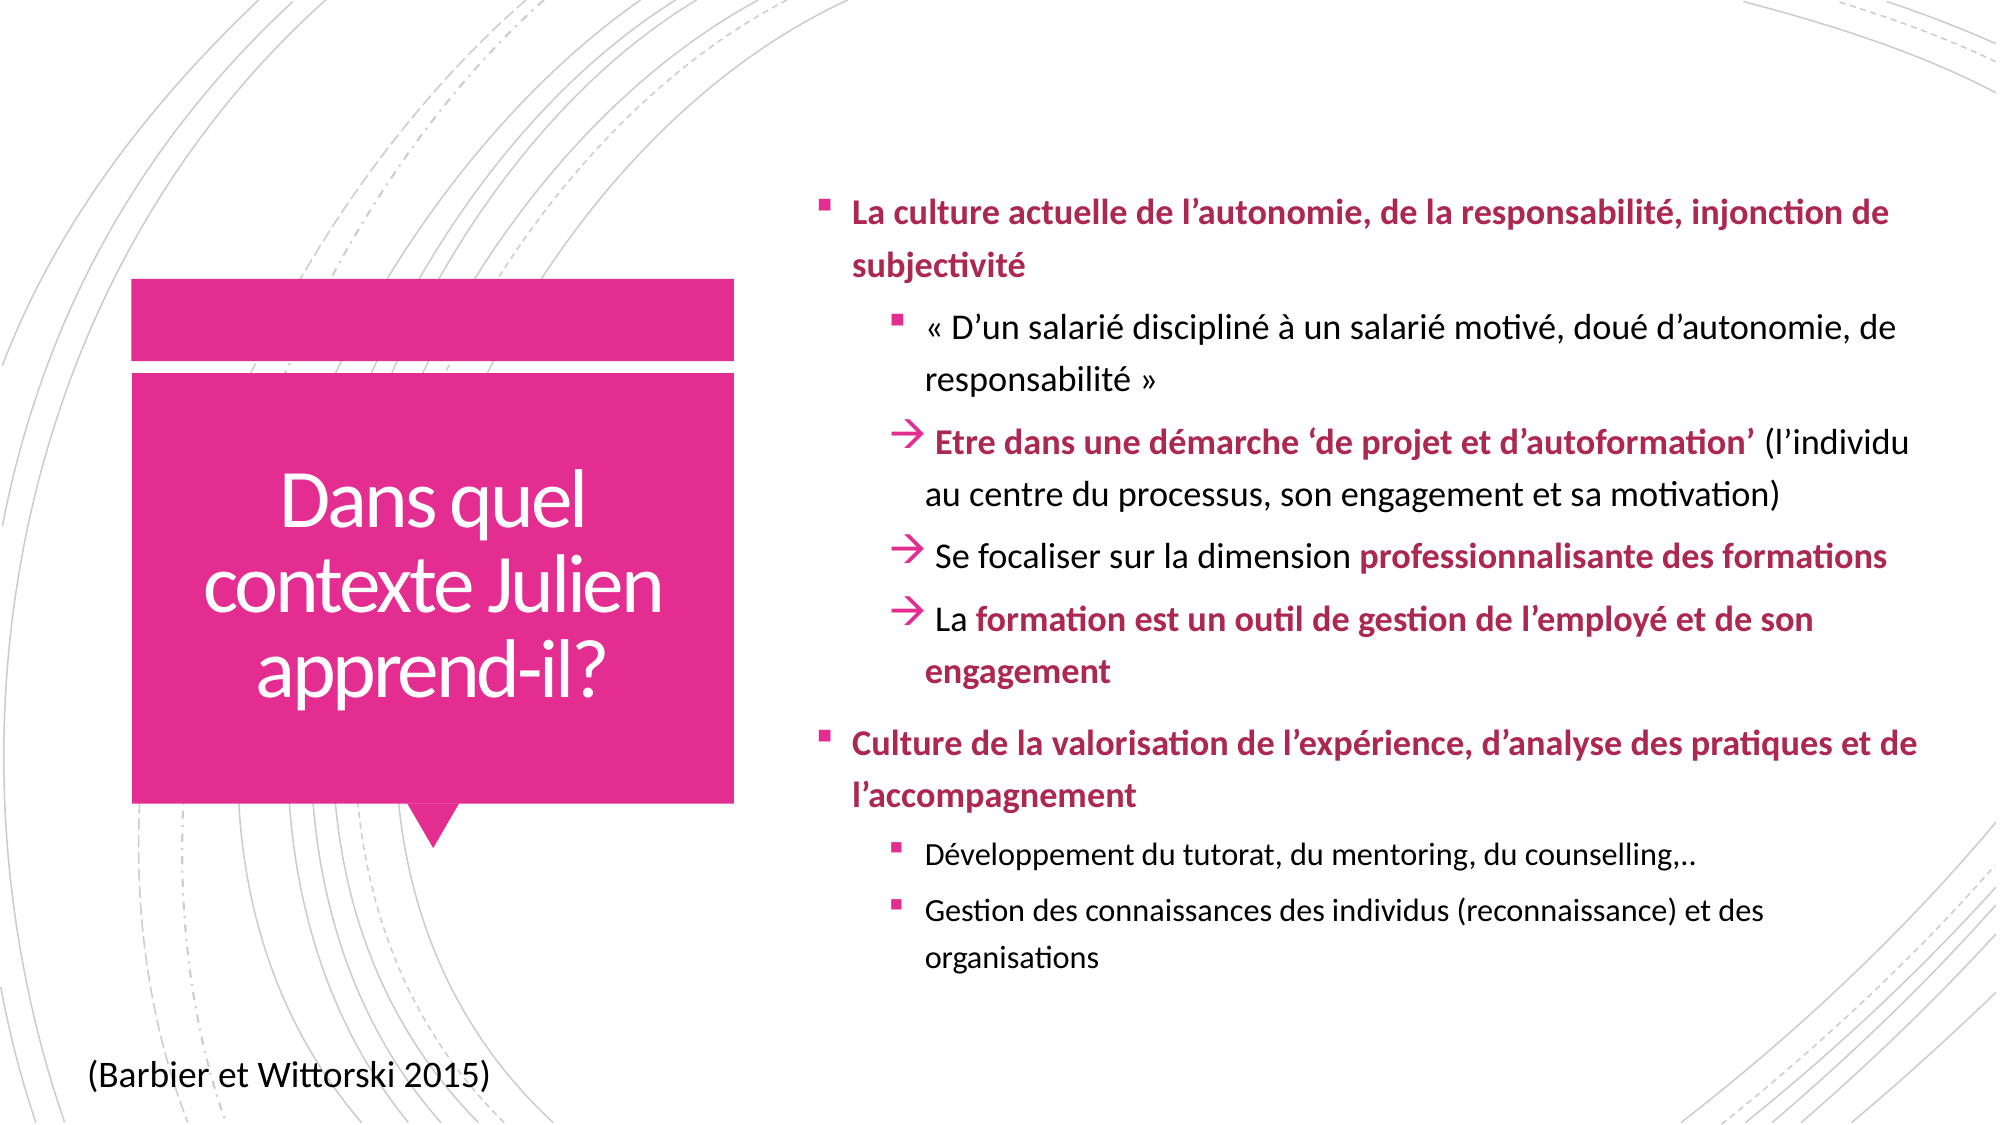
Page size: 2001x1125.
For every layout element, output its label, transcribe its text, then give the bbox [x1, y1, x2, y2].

list La culture actuelle de l’autonomie, de la responsabilité, injonction de subjectivité « D’un salarié discipliné à un salarié motivé, doué d’autonomie, de responsabilité » Etre dans une démarche ‘de projet et d’autoformation’ (l’individu au centre du processus, son engagement et sa motivation) Se focaliser sur la dimension professionnalisante des formations La formation est un outil de gestion de l’employé et de son engagement Culture de la valorisation de l’expérience, d’analyse des pratiques et de l’accompagnement Développement du tutorat, du mentoring, du counselling,.. Gestion des connaissances des individus (reconnaissance) et des organisations [800, 131, 1937, 1023]
text_box (Barbier et Wittorski 2015) [72, 1042, 507, 1125]
title Dans quel contexte Julien apprend-il? [145, 385, 720, 789]
